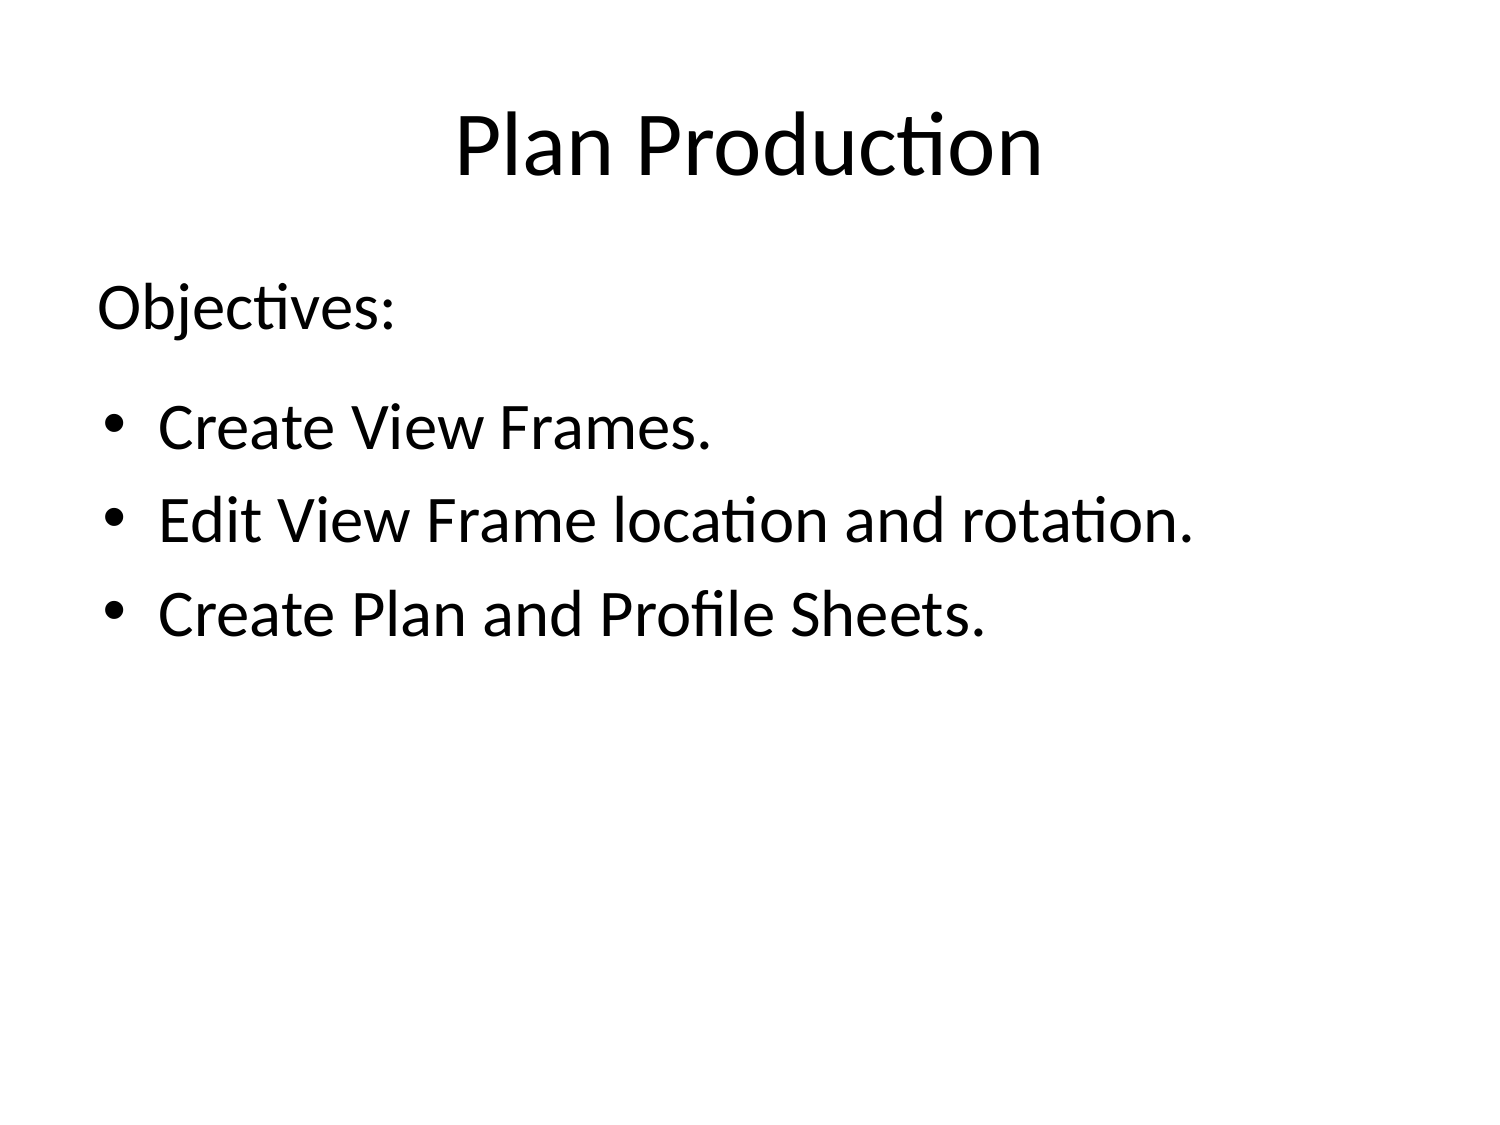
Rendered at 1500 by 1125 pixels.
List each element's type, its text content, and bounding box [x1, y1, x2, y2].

title Plan Production [75, 45, 1425, 233]
list Create View Frames. Edit View Frame location and rotation. Create Plan and Profile Sheets. [87, 375, 1425, 1013]
text_box Objectives: [37, 237, 413, 350]
